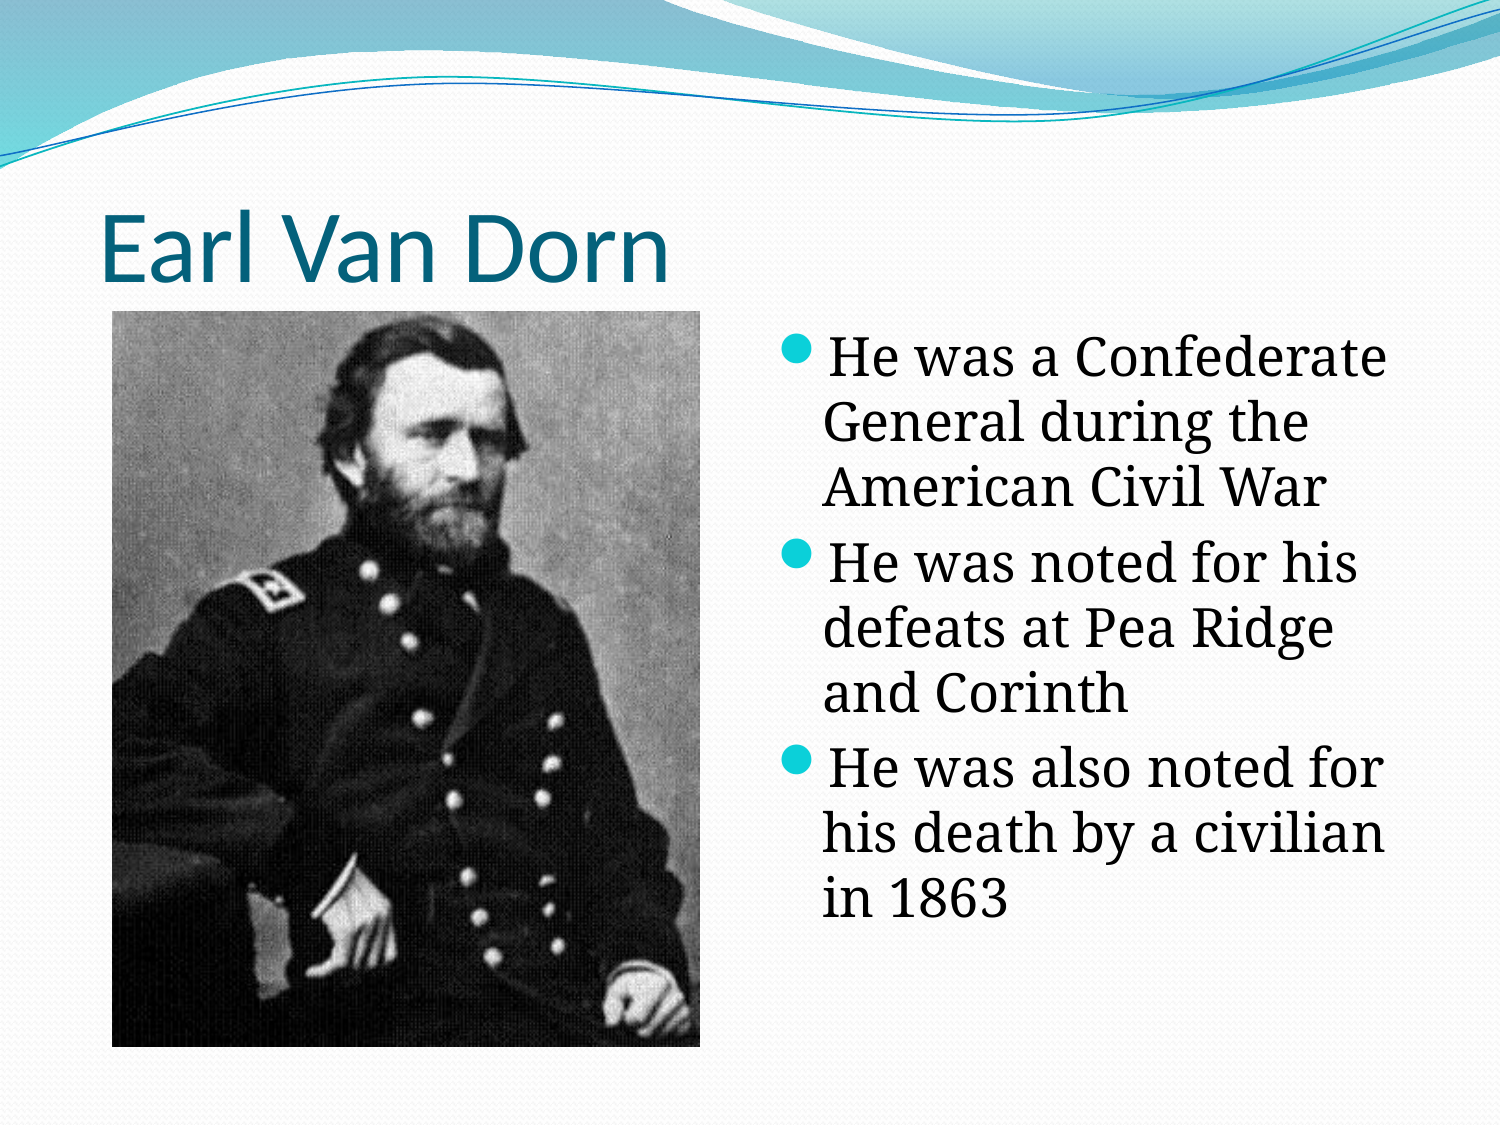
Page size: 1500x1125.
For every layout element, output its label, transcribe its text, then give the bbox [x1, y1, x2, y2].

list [112, 310, 701, 1047]
list He was a Confederate General during the American Civil War He was noted for his defeats at Pea Ridge and Corinth He was also noted for his death by a civilian in 1863 [762, 314, 1425, 1043]
title Earl Van Dorn [75, 115, 1425, 303]
